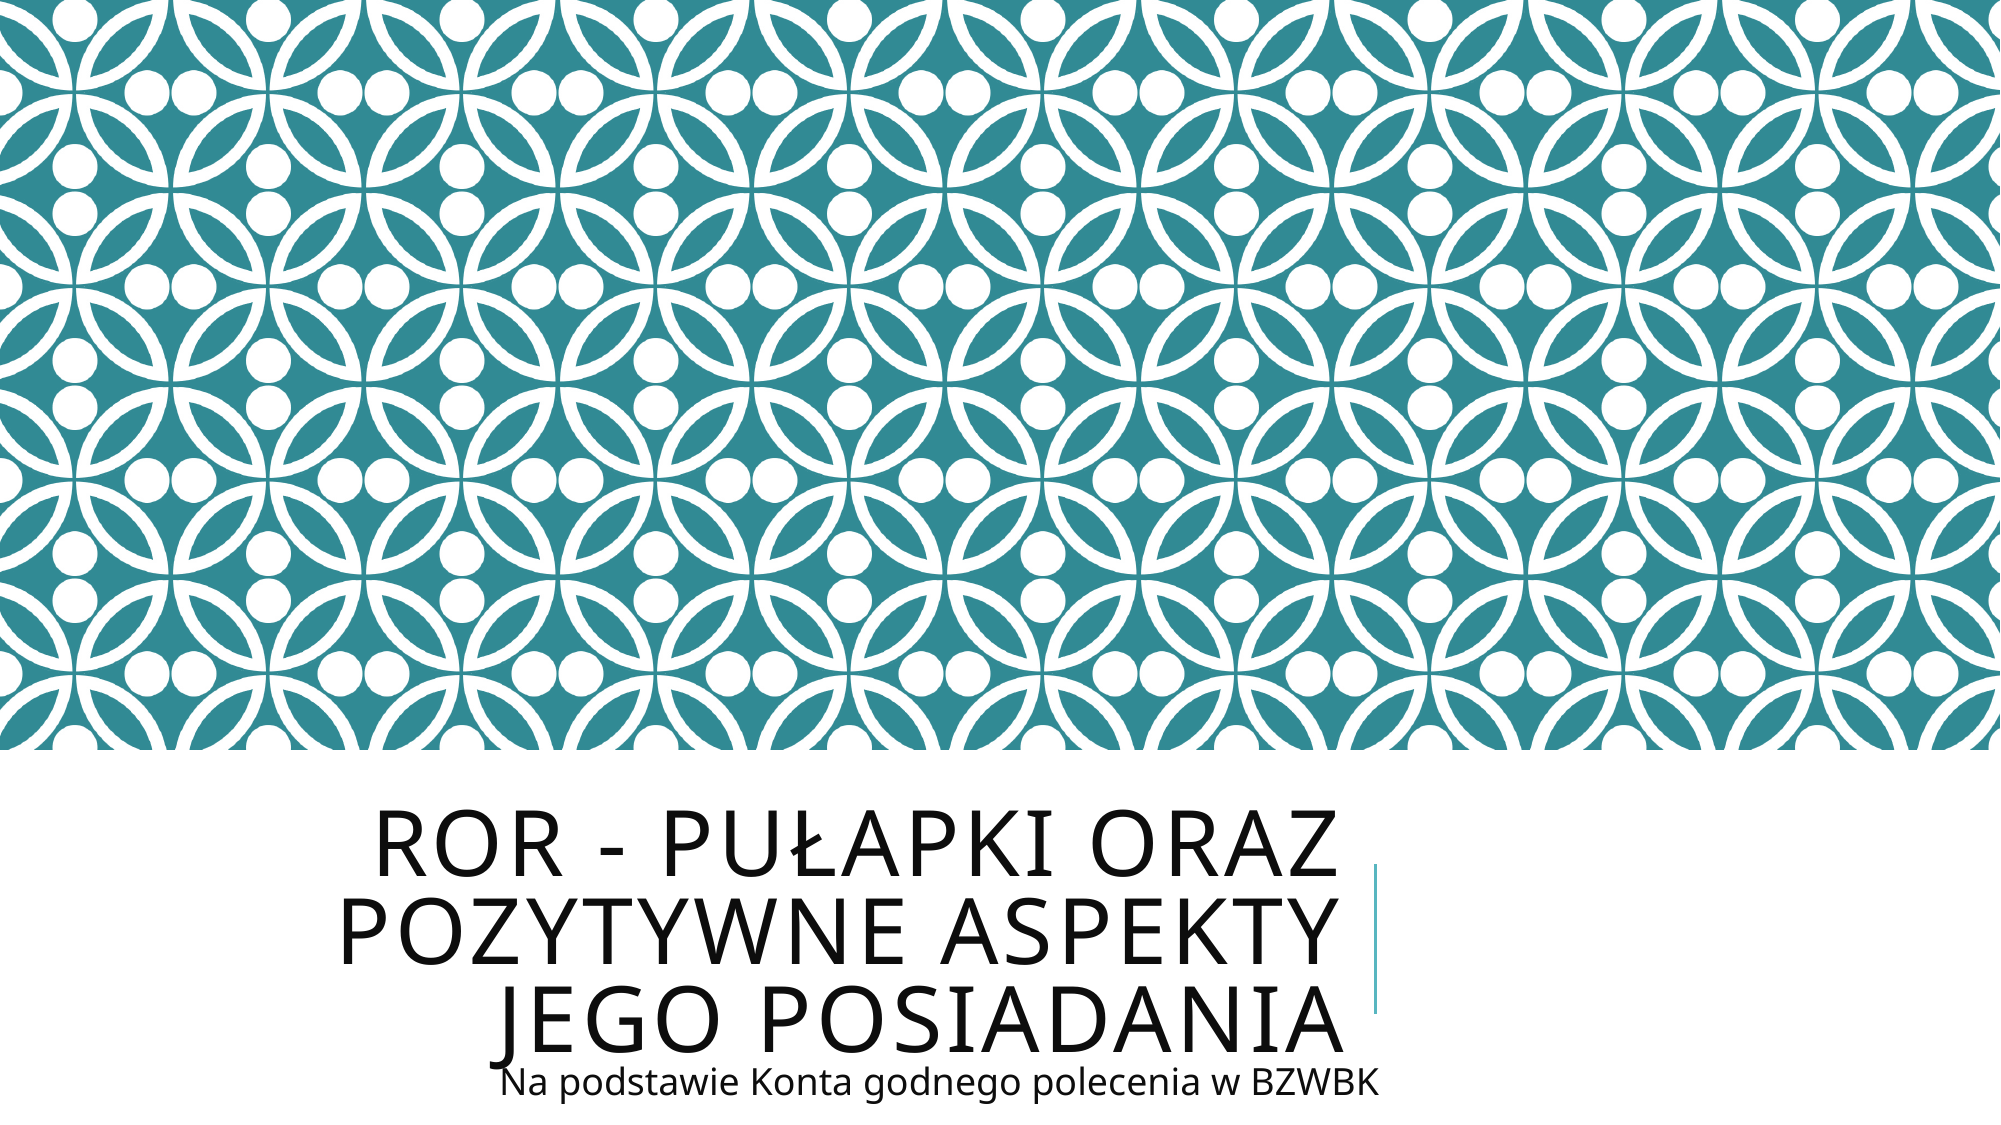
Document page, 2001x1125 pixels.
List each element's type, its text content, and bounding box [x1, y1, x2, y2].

title ROR - Pułapki oraz pozytywne aspekty jego posiadania [73, 779, 1366, 1091]
subtitle Na podstawie Konta godnego polecenia w BZWBK [479, 1038, 2000, 1125]
